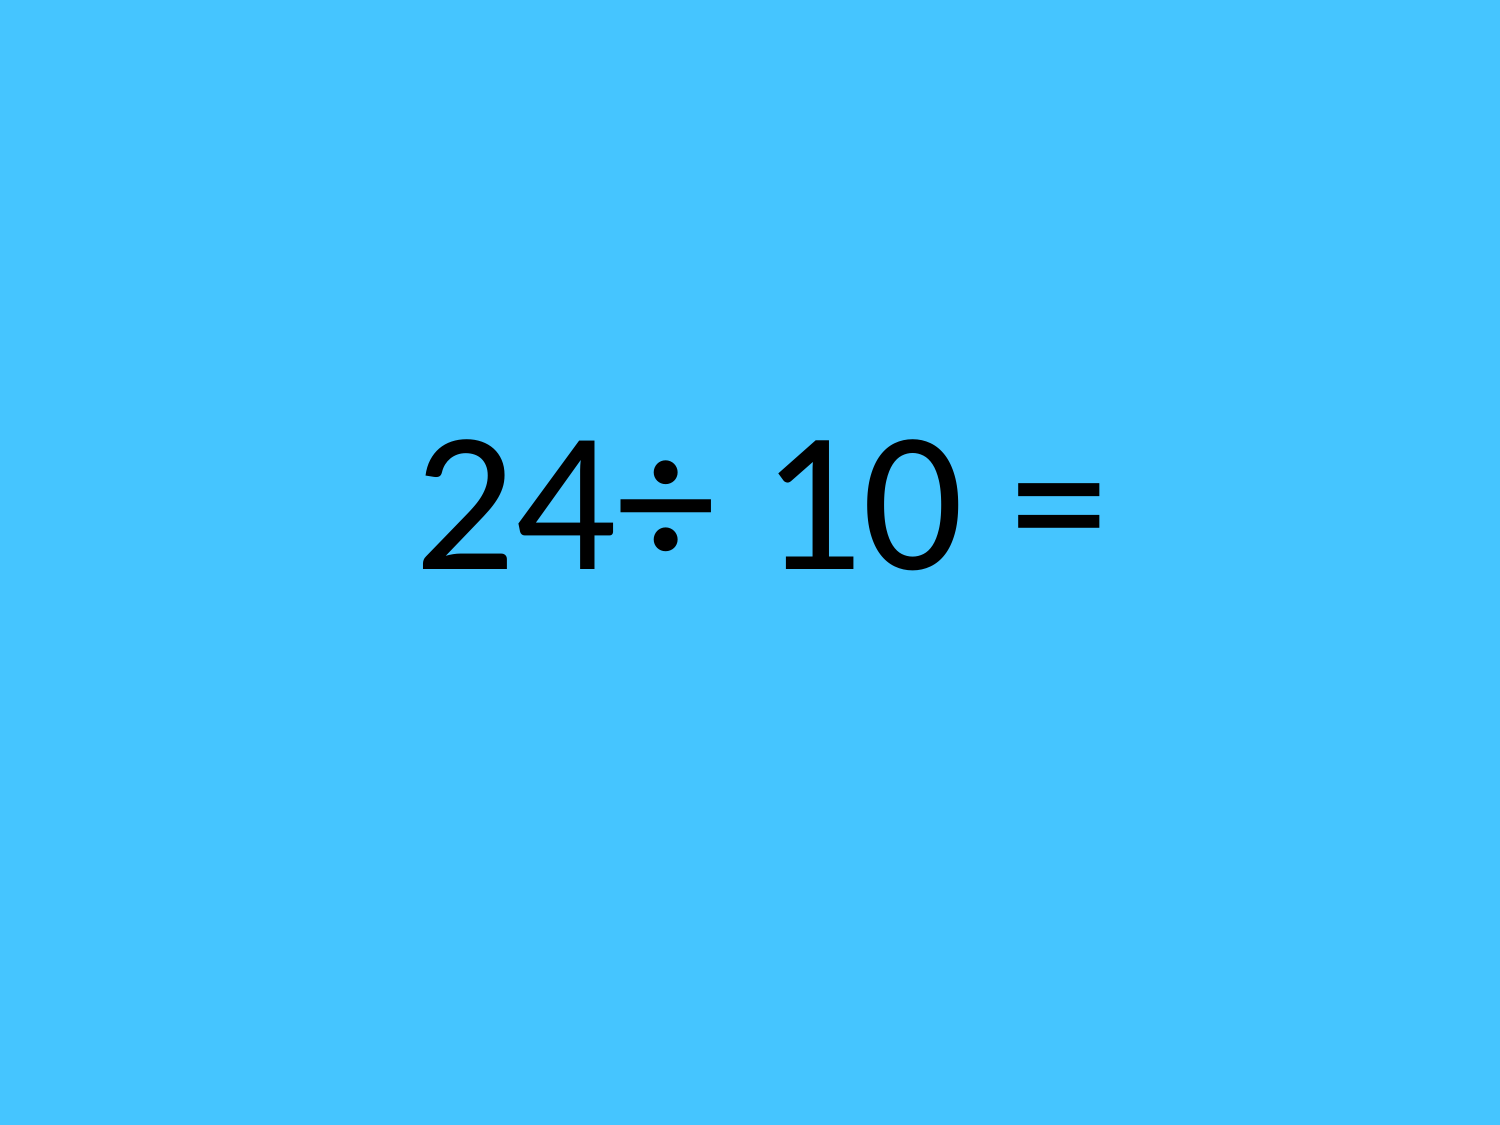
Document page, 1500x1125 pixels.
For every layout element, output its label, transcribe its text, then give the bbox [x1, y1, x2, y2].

text_box 24÷ 10 = [399, 362, 1138, 618]
